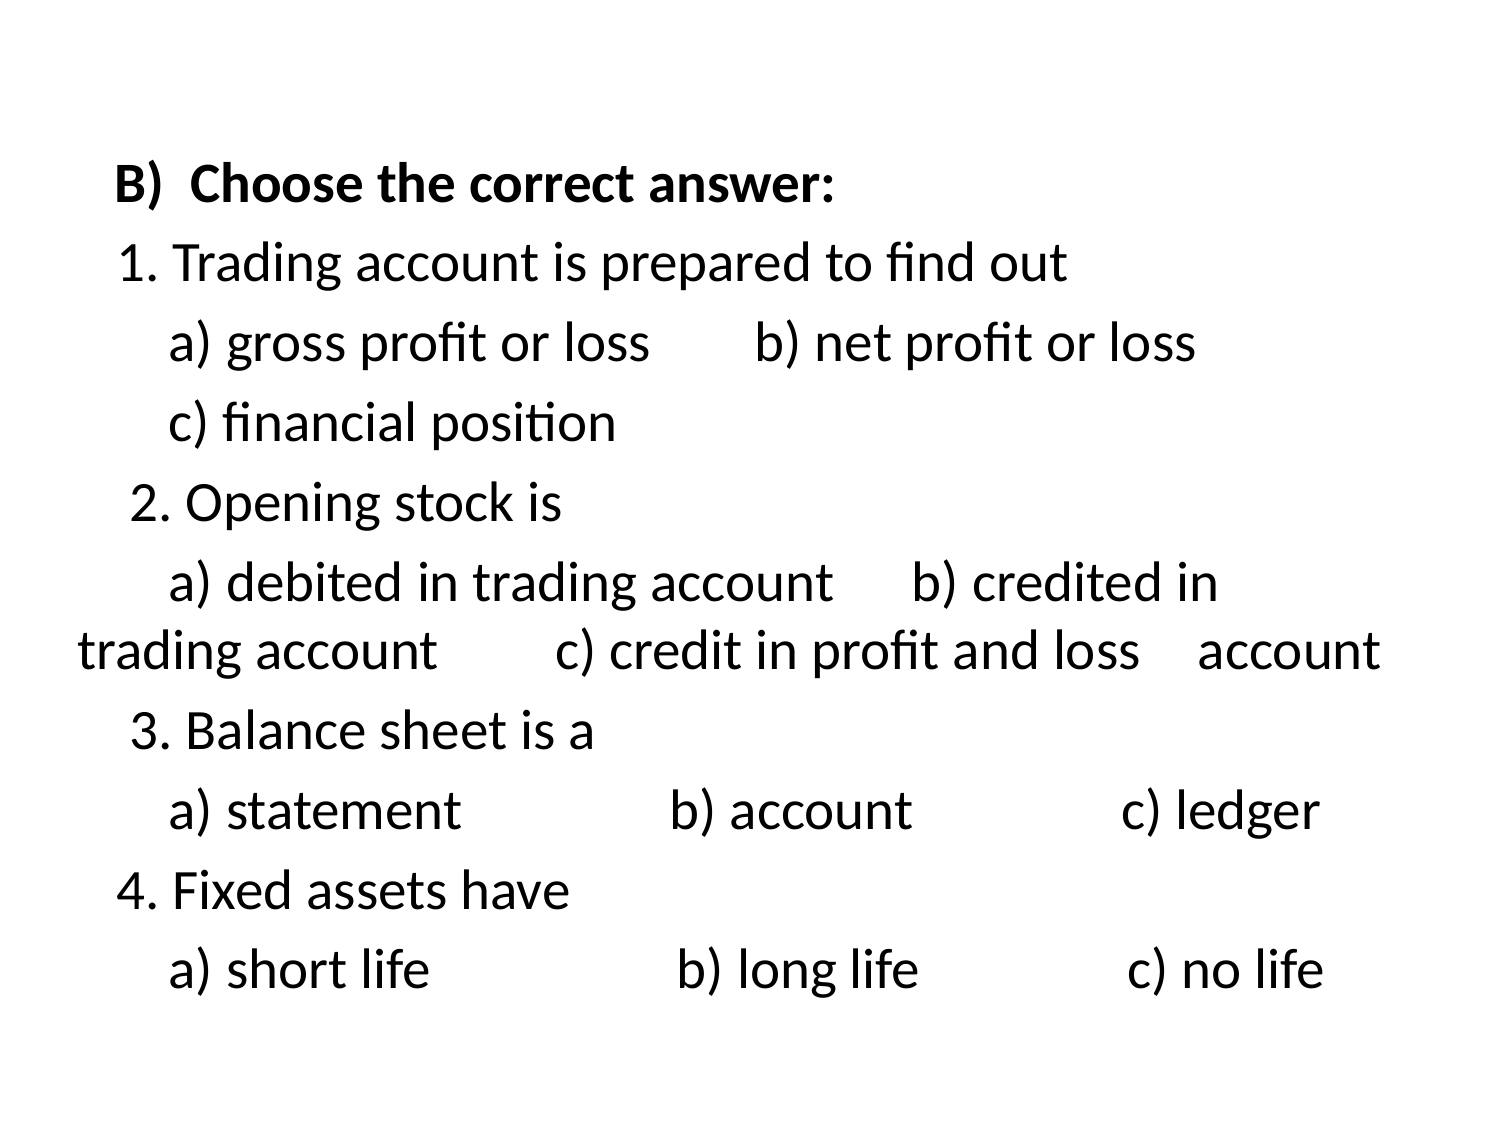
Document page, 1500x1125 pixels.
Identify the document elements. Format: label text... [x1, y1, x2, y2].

list B) Choose the correct answer: 1. Trading account is prepared to find out a) gross profit or loss b) net profit or loss c) financial position 2. Opening stock is a) debited in trading account b) credited in trading account c) credit in profit and loss account 3. Balance sheet is a a) statement b) account c) ledger 4. Fixed assets have a) short life b) long life c) no life [62, 137, 1413, 1038]
